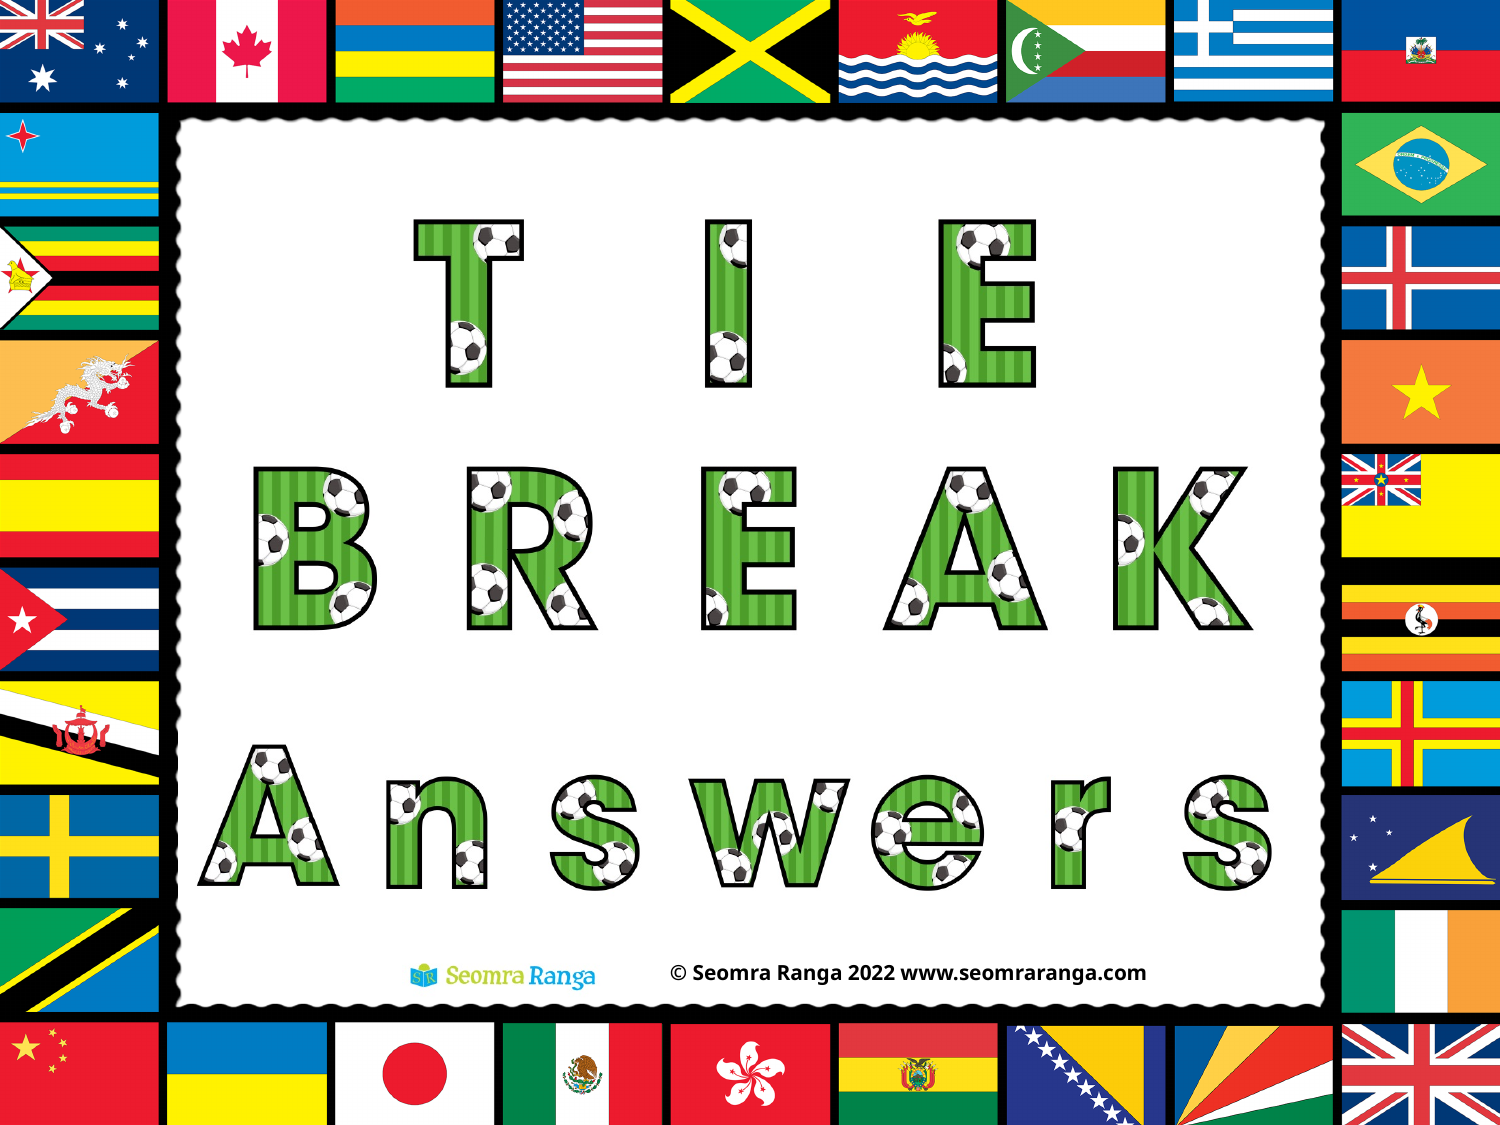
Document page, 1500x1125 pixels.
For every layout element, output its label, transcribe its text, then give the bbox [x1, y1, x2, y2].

picture [10, 122, 36, 150]
picture [0, 0, 1500, 1125]
text_box © Seomra Ranga 2022 www.seomraranga.com [631, 952, 1187, 993]
